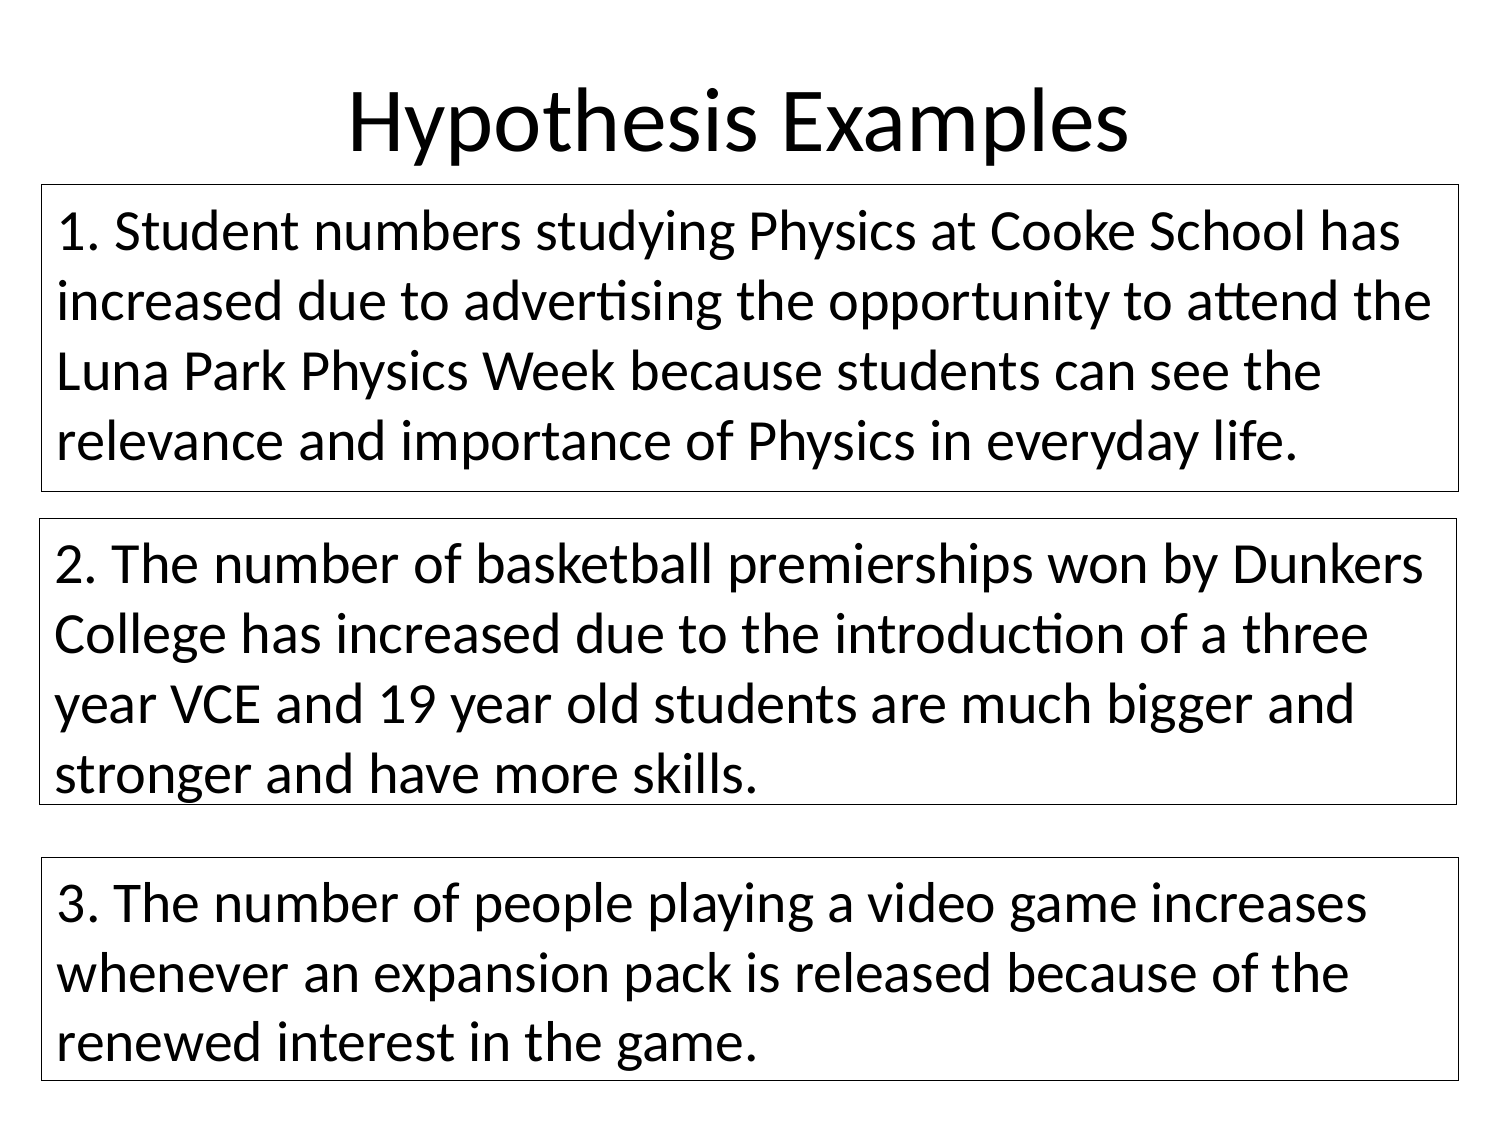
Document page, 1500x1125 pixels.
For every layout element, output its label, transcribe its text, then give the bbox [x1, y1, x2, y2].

text_box 2. The number of basketball premierships won by Dunkers College has increased due to the introduction of a three year VCE and 19 year old students are much bigger and stronger and have more skills. [39, 518, 1457, 805]
title Hypothesis Examples [75, 45, 1425, 184]
list 1. Student numbers studying Physics at Cooke School has increased due to advertising the opportunity to attend the Luna Park Physics Week because students can see the relevance and importance of Physics in everyday life. [41, 184, 1459, 492]
text_box 3. The number of people playing a video game increases whenever an expansion pack is released because of the renewed interest in the game. [41, 857, 1459, 1081]
